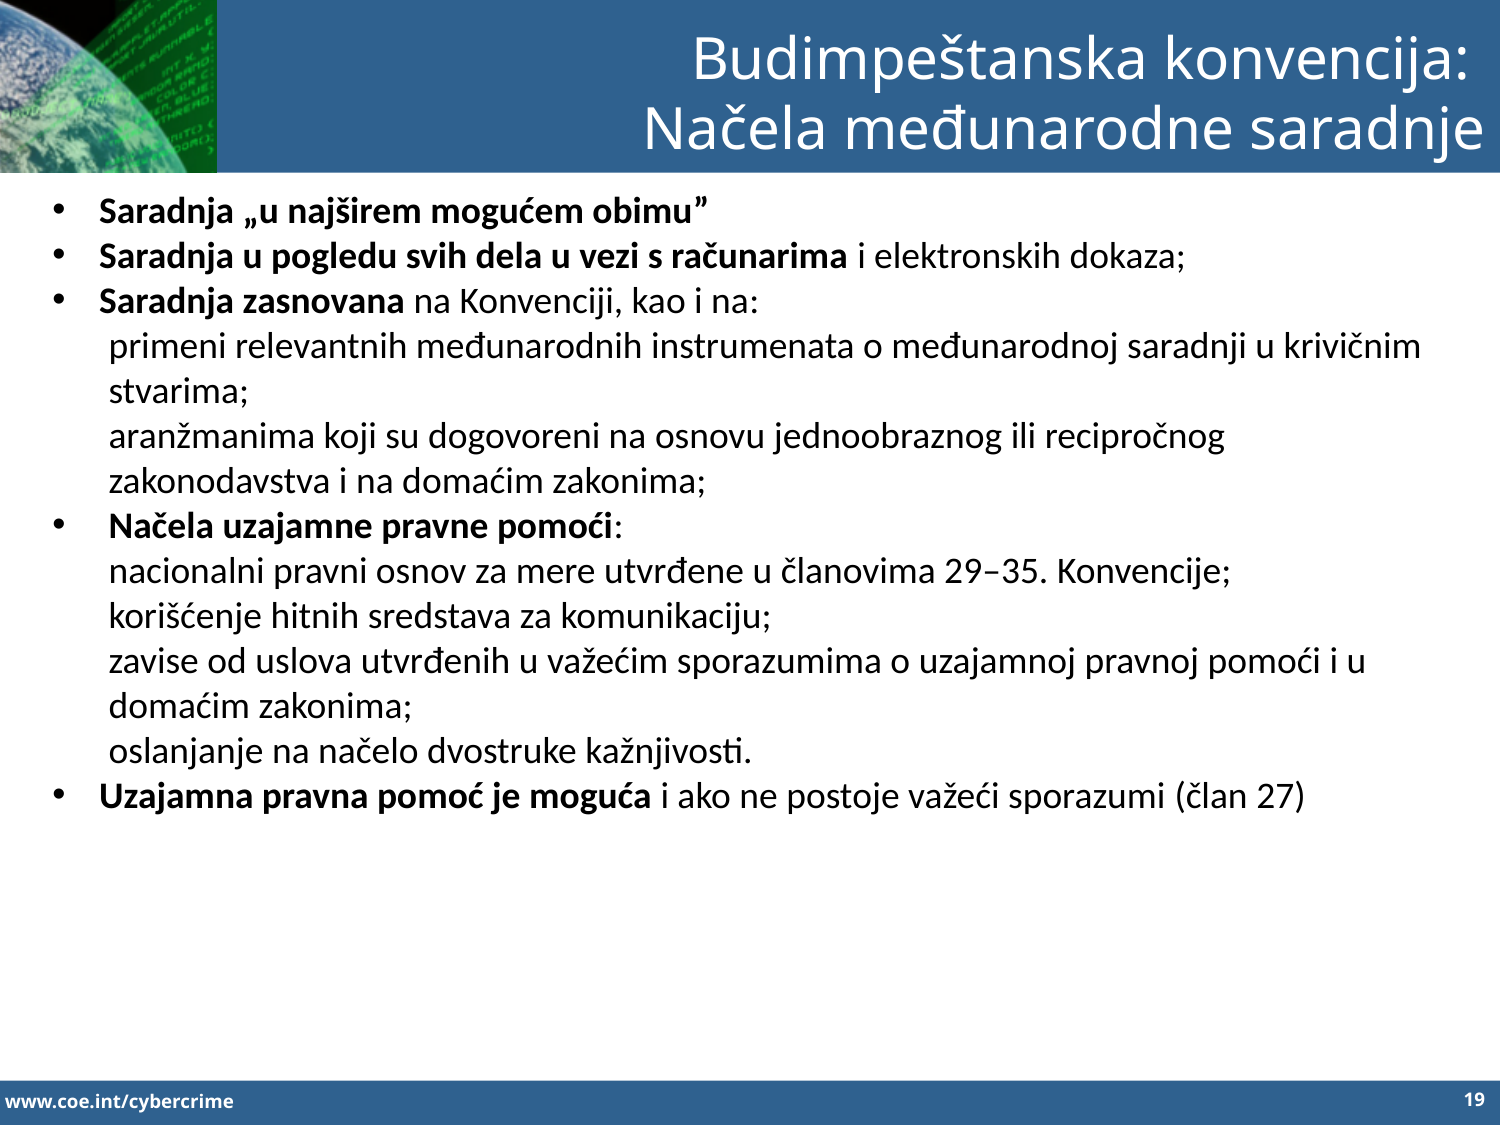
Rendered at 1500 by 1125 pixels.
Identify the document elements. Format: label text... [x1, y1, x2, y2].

picture [0, 1, 217, 173]
slide_number 19 [1149, 1079, 1500, 1125]
text_box Budimpeštanska konvencija: Načela međunarodne saradnje [200, 14, 1500, 169]
text_box Saradnja „u najširem mogućem obimu” Saradnja u pogledu svih dela u vezi s računarima i elektronskih dokaza; Saradnja zasnovana na Konvenciji, kao i na: primeni relevantnih međunarodnih instrumenata o međunarodnoj saradnji u krivičnim stvarima; aranžmanima koji su dogovoreni na osnovu jednoobraznog ili recipročnog zakonodavstva i na domaćim zakonima; Načela uzajamne pravne pomoći: nacionalni pravni osnov za mere utvrđene u članovima 29–35. Konvencije; korišćenje hitnih sredstava za komunikaciju; zavise od uslova utvrđenih u važećim sporazumima o uzajamnoj pravnoj pomoći i u domaćim zakonima; oslanjanje na načelo dvostruke kažnjivosti. Uzajamna pravna pomoć je moguća i ako ne postoje važeći sporazumi (član 27) [37, 178, 1463, 824]
